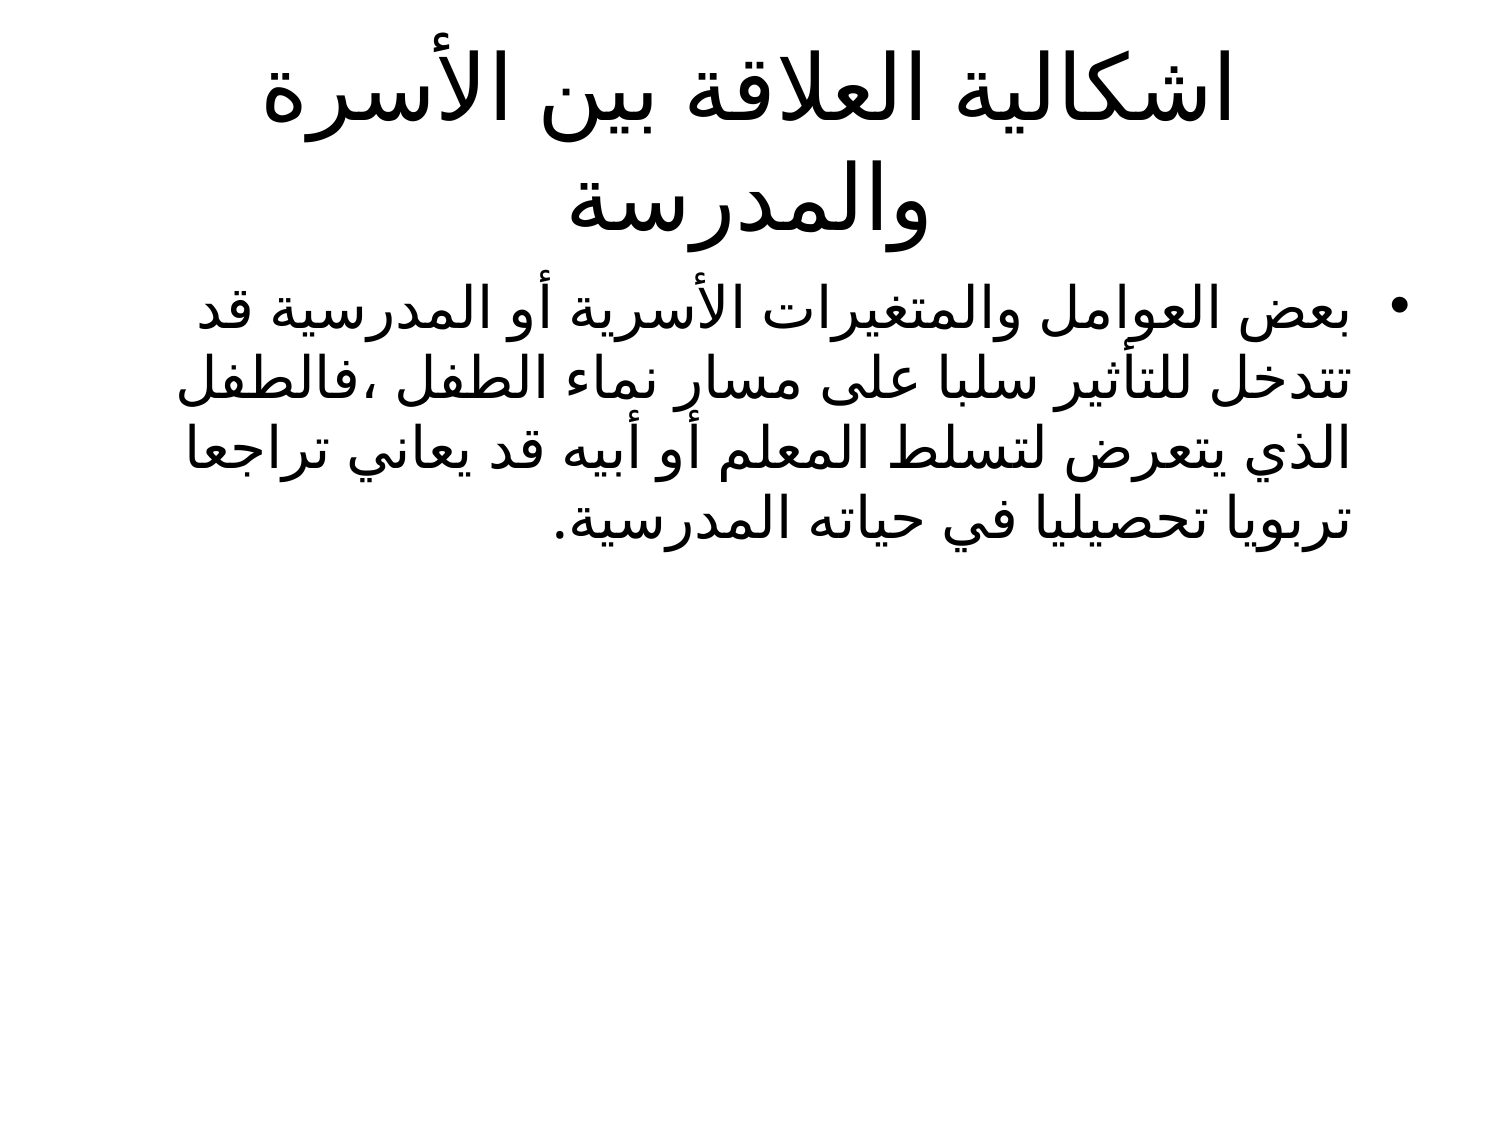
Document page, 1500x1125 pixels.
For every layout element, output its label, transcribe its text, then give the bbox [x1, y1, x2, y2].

list بعض العوامل والمتغيرات الأسرية أو المدرسية قد تتدخل للتأثير سلبا على مسار نماء الطفل ،فالطفل الذي يتعرض لتسلط المعلم أو أبيه قد يعاني تراجعا تربويا تحصيليا في حياته المدرسية. [75, 262, 1425, 1005]
title اشكالية العلاقة بين الأسرة والمدرسة [75, 45, 1425, 233]
